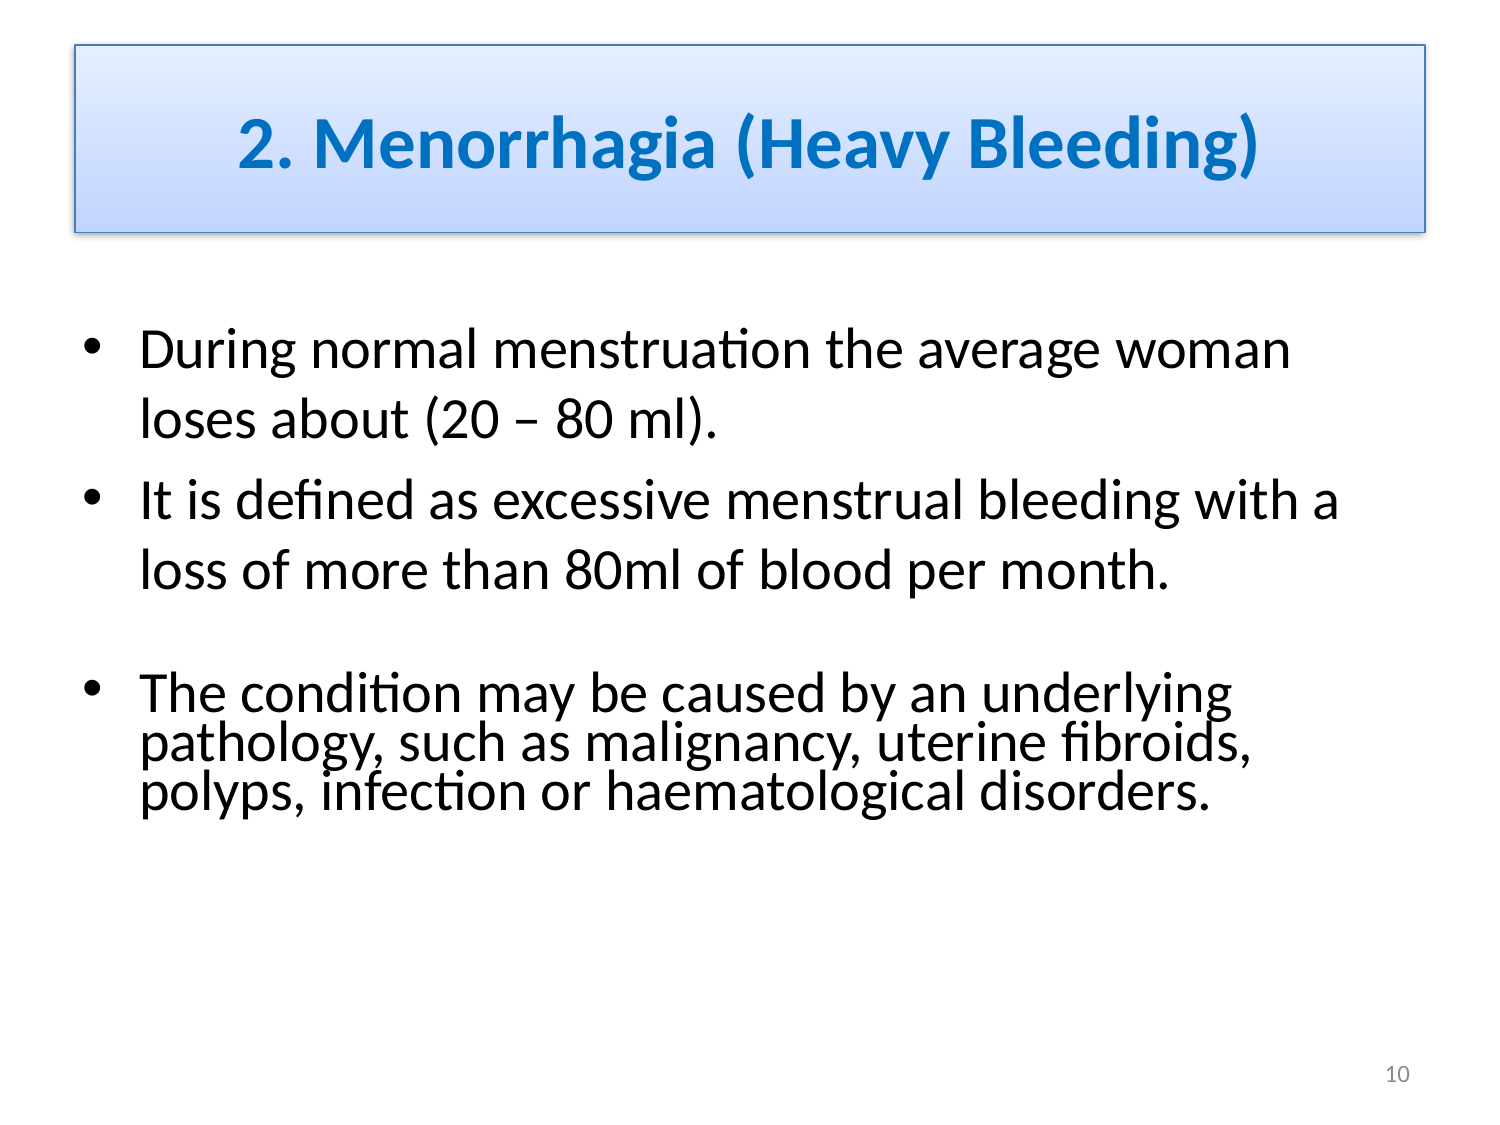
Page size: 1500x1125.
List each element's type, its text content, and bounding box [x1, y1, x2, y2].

title 2. Menorrhagia (Heavy Bleeding) [74, 44, 1426, 233]
slide_number 10 [1074, 1042, 1425, 1103]
list During normal menstruation the average woman loses about (20 – 80 ml). It is defined as excessive menstrual bleeding with a loss of more than 80ml of blood per month. The condition may be caused by an underlying pathology, such as malignancy, uterine fibroids, polyps, infection or haematological disorders. [67, 302, 1430, 931]
